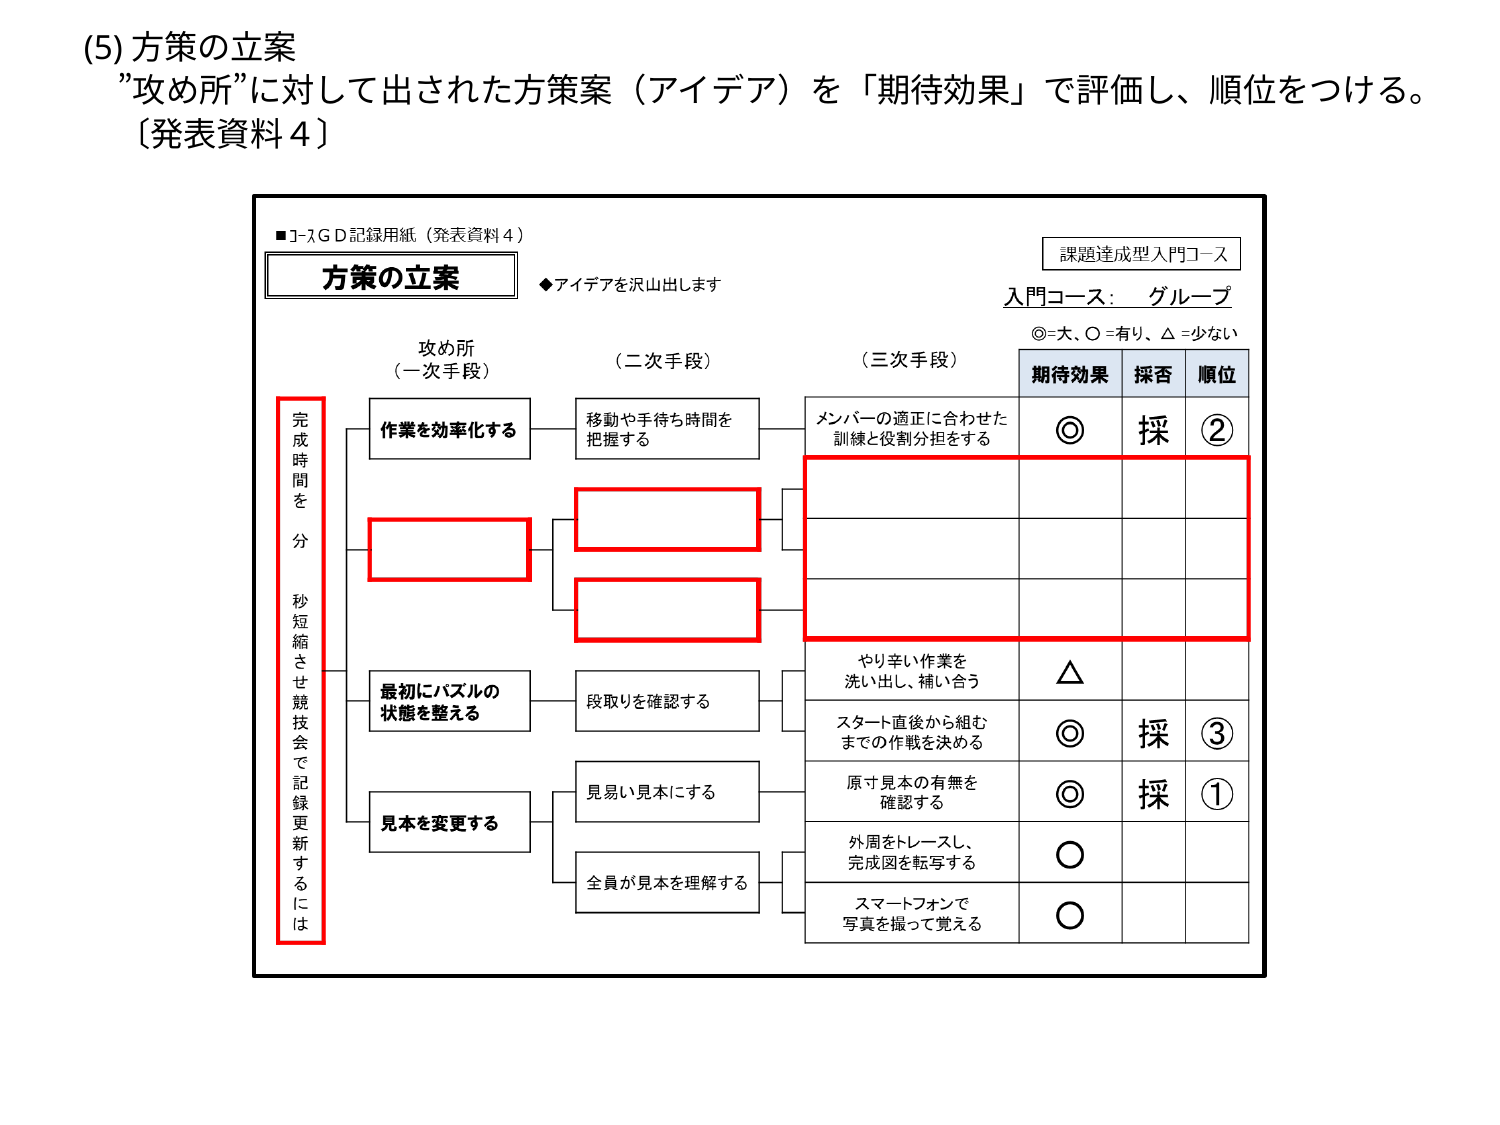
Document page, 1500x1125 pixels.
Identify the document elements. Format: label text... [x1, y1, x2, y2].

text_box [252, 194, 1267, 978]
picture [253, 219, 1253, 953]
text_box (5)方策の立案 ”攻め所”に対して出された方策案（アイデア）を「期待効果」で評価し、順位をつける。 〔発表資料４〕 [69, 18, 1489, 161]
